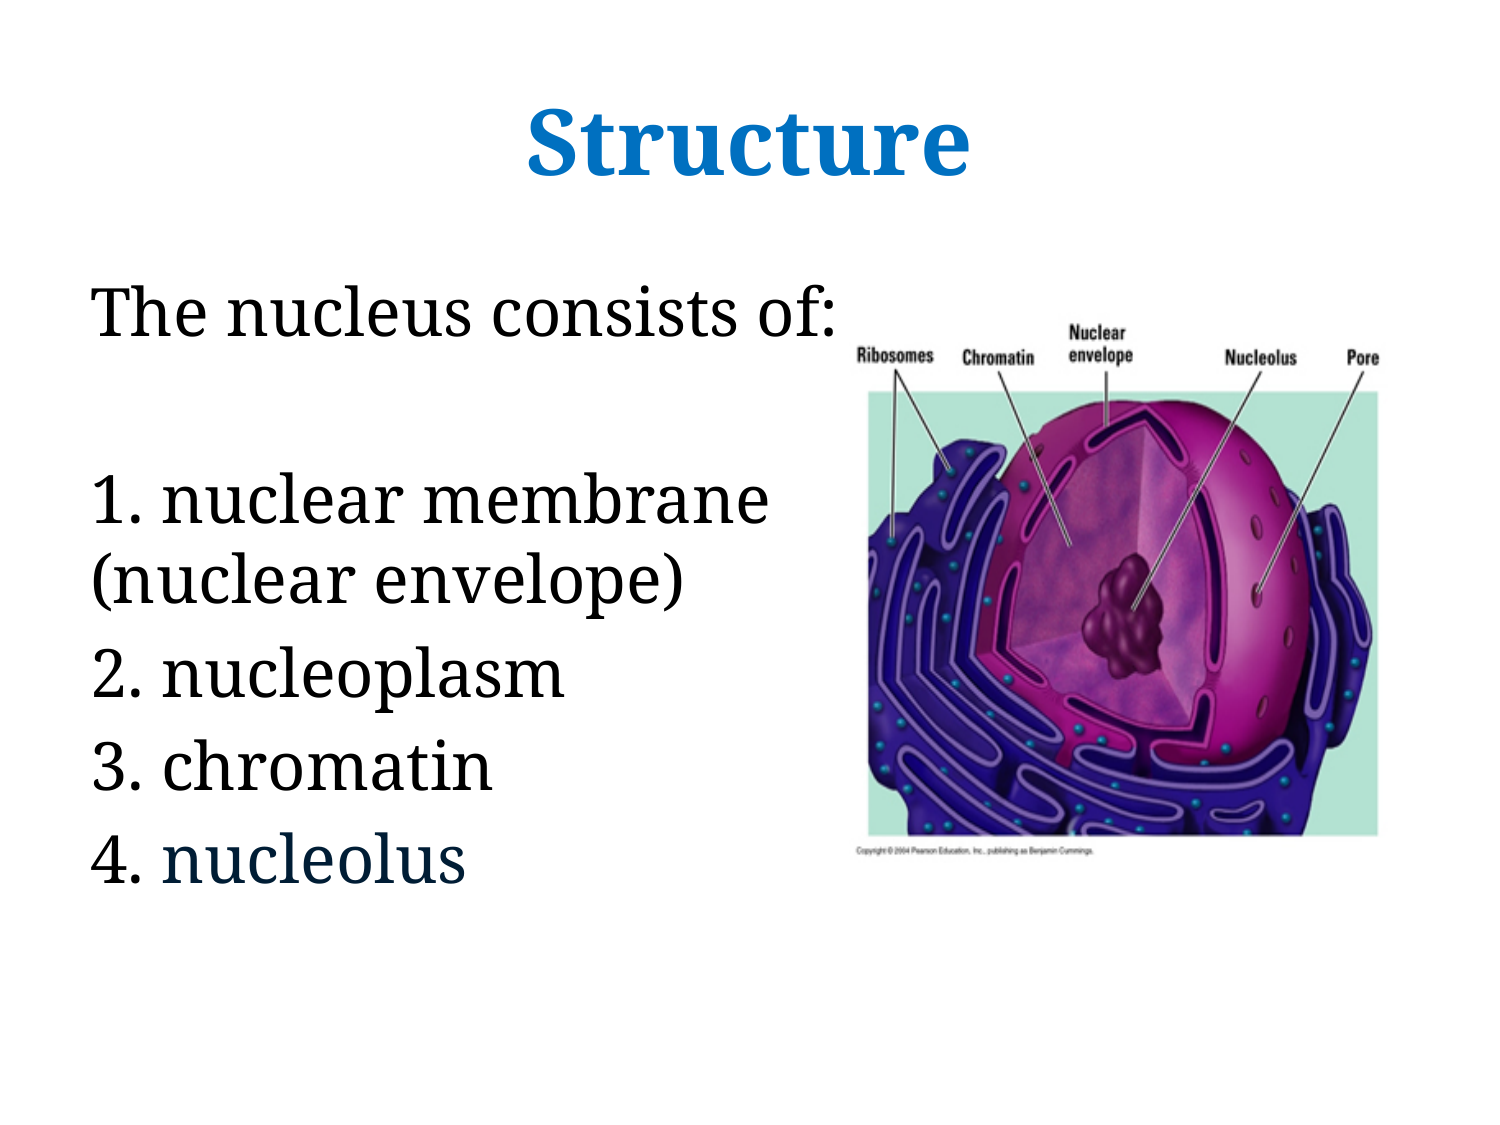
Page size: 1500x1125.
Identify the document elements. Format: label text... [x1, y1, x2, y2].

list The nucleus consists of: 1. nuclear membrane (nuclear envelope) 2. nucleoplasm 3. chromatin 4. nucleolus [75, 262, 900, 1005]
picture [849, 312, 1390, 863]
title Structure [75, 45, 1425, 233]
